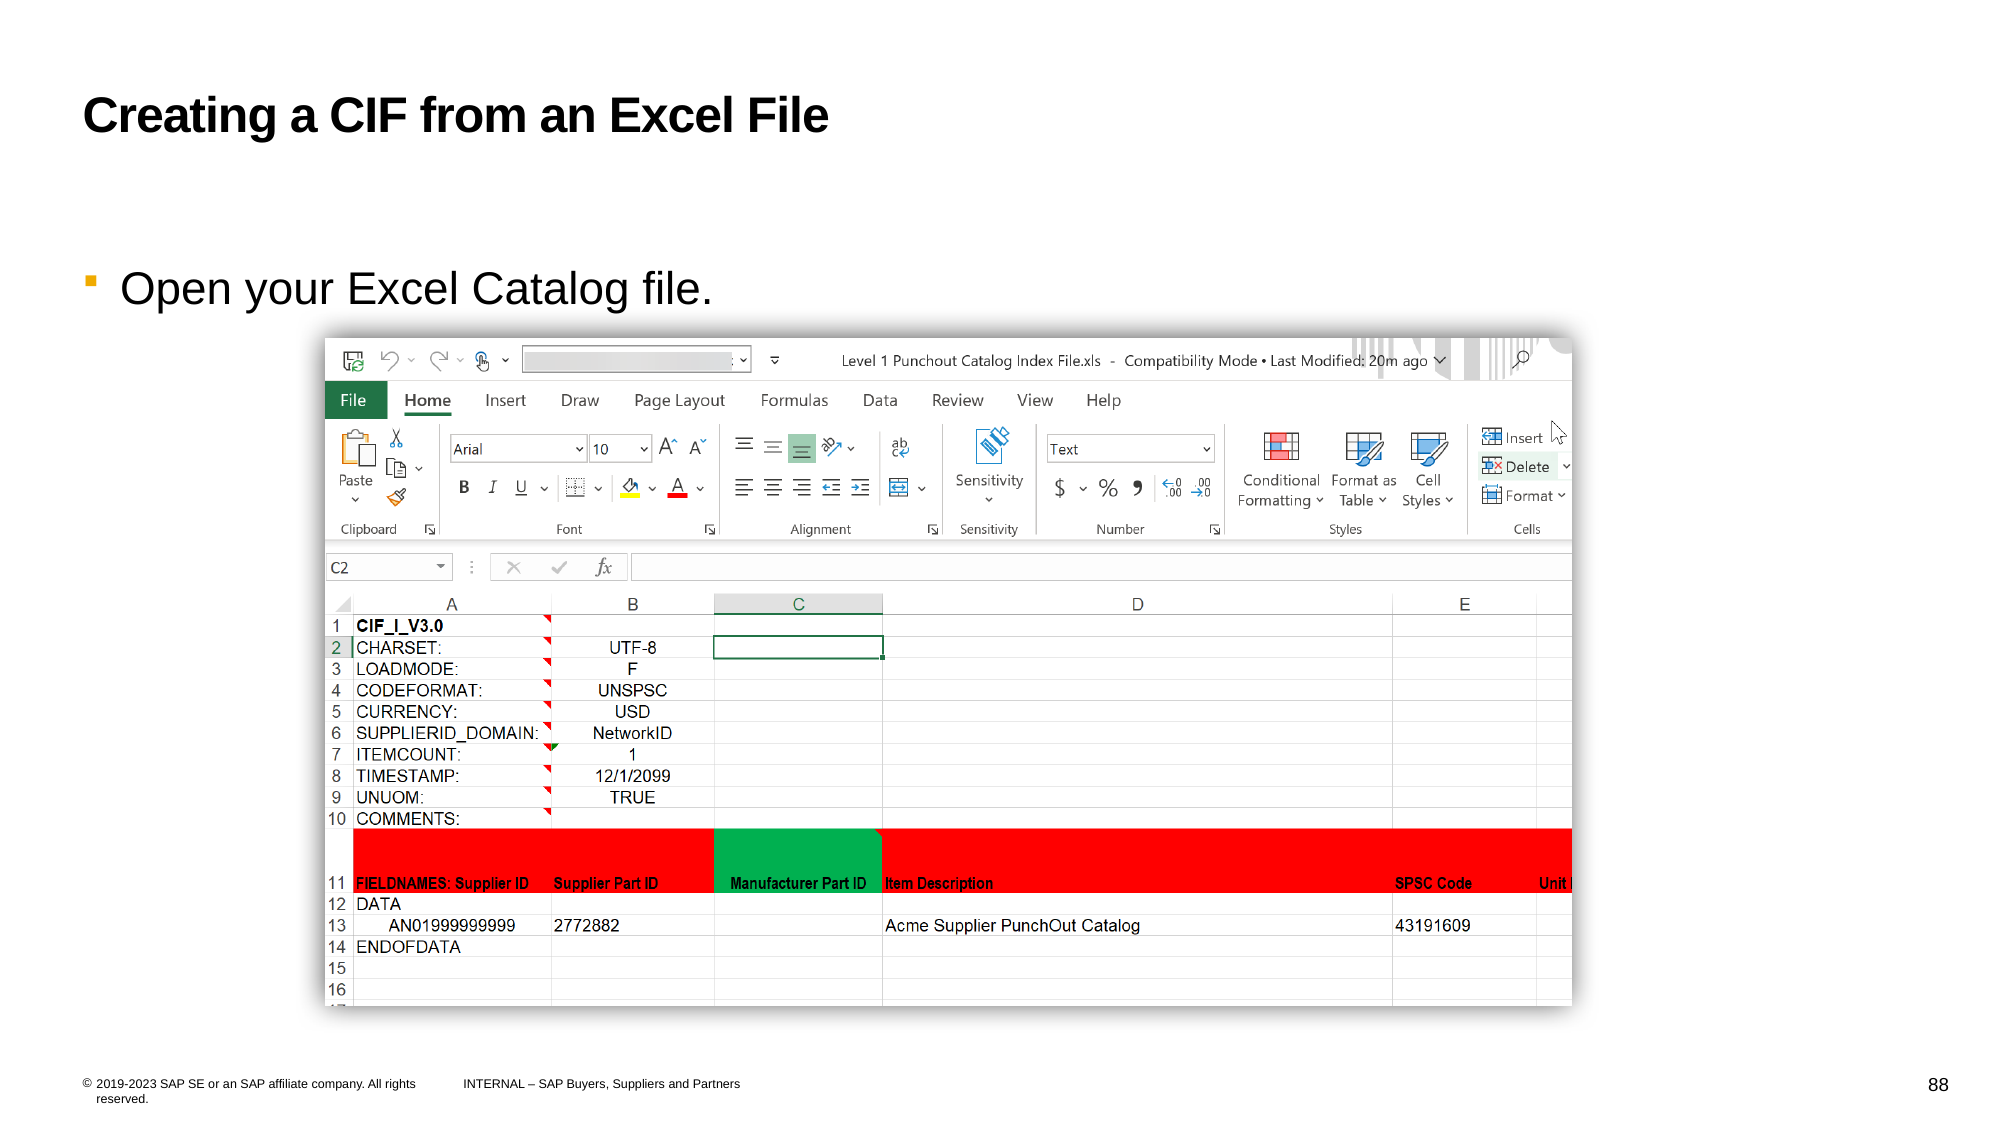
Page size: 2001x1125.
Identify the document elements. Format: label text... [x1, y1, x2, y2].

list Open your Excel Catalog file. [82, 265, 1918, 1040]
picture [324, 337, 1572, 1006]
title Creating a CIF from an Excel File [82, 82, 1918, 144]
